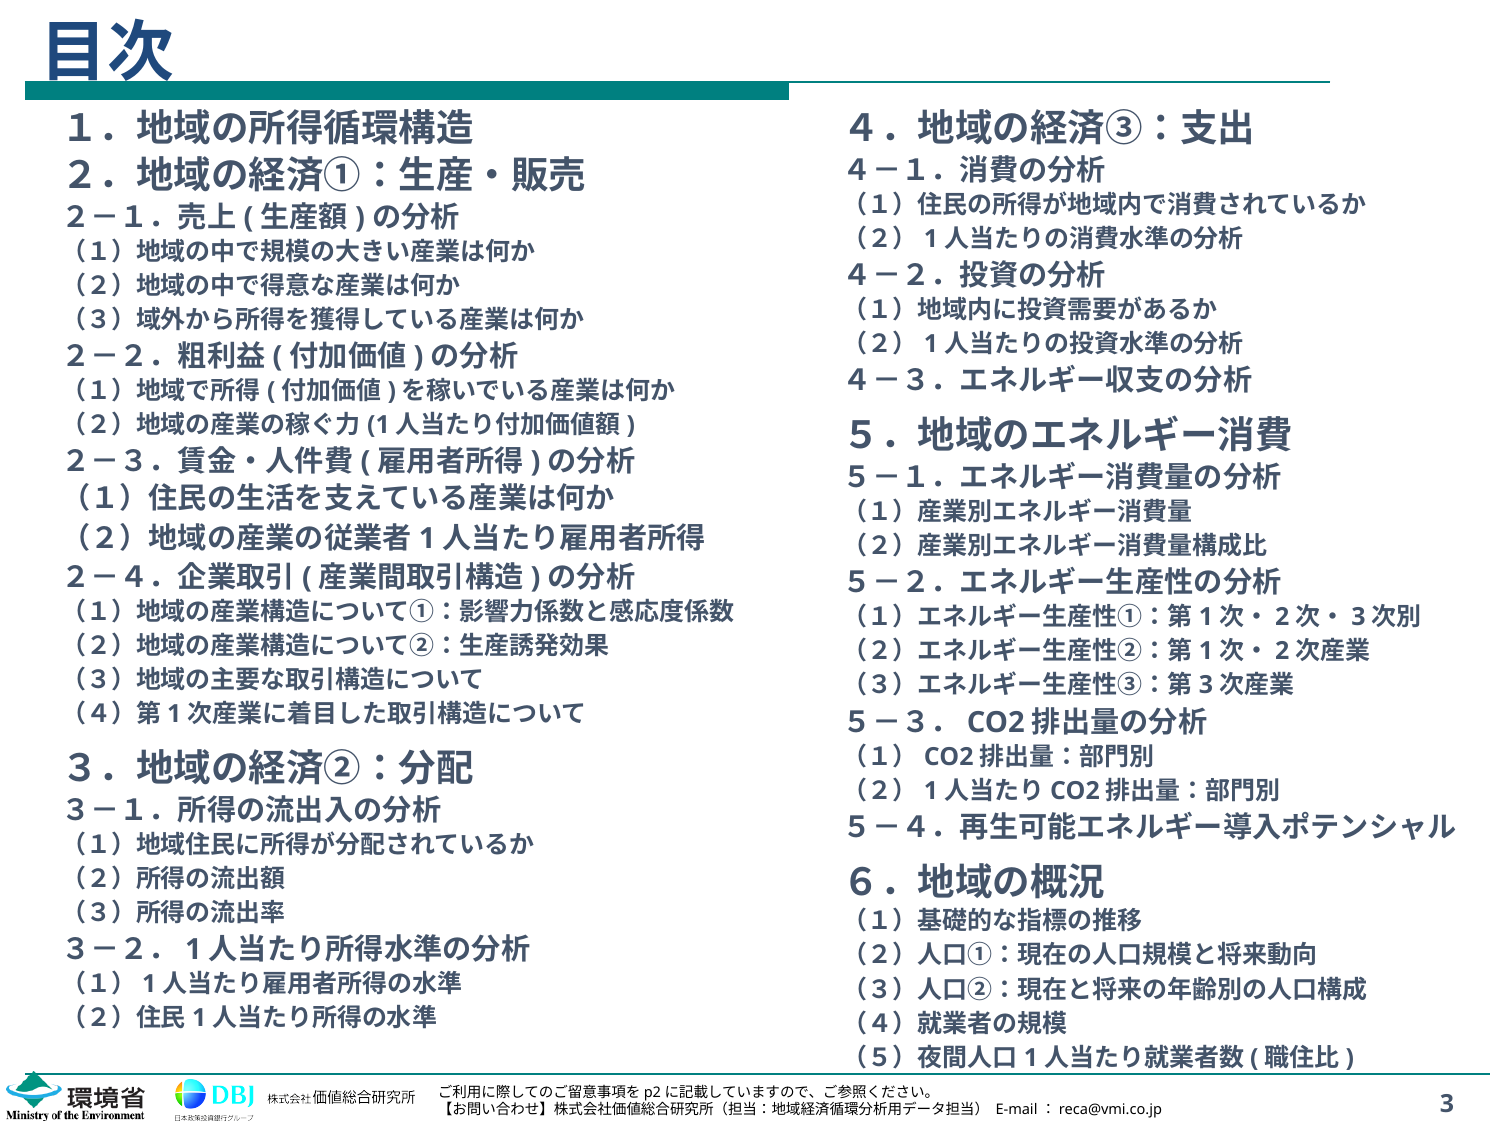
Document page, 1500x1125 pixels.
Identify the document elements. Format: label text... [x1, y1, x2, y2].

picture [2, 1071, 148, 1125]
text_box １．地域の所得循環構造 ２．地域の経済①：生産・販売 ２－１．売上(生産額)の分析 （１）地域の中で規模の大きい産業は何か （２）地域の中で得意な産業は何か （３）域外から所得を獲得している産業は何か ２－２．粗利益(付加価値)の分析 （１）地域で所得(付加価値)を稼いでいる産業は何か （２）地域の産業の稼ぐ力(1人当たり付加価値額) ２－３．賃金・人件費(雇用者所得)の分析 （１）住民の生活を支えている産業は何か （２）地域の産業の従業者1人当たり雇用者所得 ２－４．企業取引(産業間取引構造)の分析 （１）地域の産業構造について①：影響力係数と感応度係数 （２）地域の産業構造について②：生産誘発効果 （３）地域の主要な取引構造について （４）第1次産業に着目した取引構造について ３．地域の経済②：分配 ３－１．所得の流出入の分析 （１）地域住民に所得が分配されているか （２）所得の流出額 （３）所得の流出率 ３－２．1人当たり所得水準の分析 （１）1人当たり雇用者所得の水準 （２）住民1人当たり所得の水準 [46, 96, 767, 1040]
picture [171, 1075, 419, 1125]
text_box ４．地域の経済③：支出 ４－１．消費の分析 （１）住民の所得が地域内で消費されているか （２）1人当たりの消費水準の分析 ４－２．投資の分析 （１）地域内に投資需要があるか （２）1人当たりの投資水準の分析 ４－３．エネルギー収支の分析 ５．地域のエネルギー消費 ５－１．エネルギー消費量の分析 （１）産業別エネルギー消費量 （２）産業別エネルギー消費量構成比 ５－２．エネルギー生産性の分析 （１）エネルギー生産性①：第1次・2次・3次別 （２）エネルギー生産性②：第1次・2次産業 （３）エネルギー生産性③：第3次産業 ５－３．CO2排出量の分析 （１）CO2排出量：部門別 （２）1人当たりCO2排出量：部門別 ５－４．再生可能エネルギー導入ポテンシャル ６．地域の概況 （１）基礎的な指標の推移 （２）人口①：現在の人口規模と将来動向 （３）人口②：現在と将来の年齢別の人口構成 （４）就業者の規模 （５）夜間人口1人当たり就業者数(職住比) [828, 96, 1478, 1079]
slide_number 3 [1393, 1079, 1500, 1122]
title 目次 [25, 0, 1476, 97]
